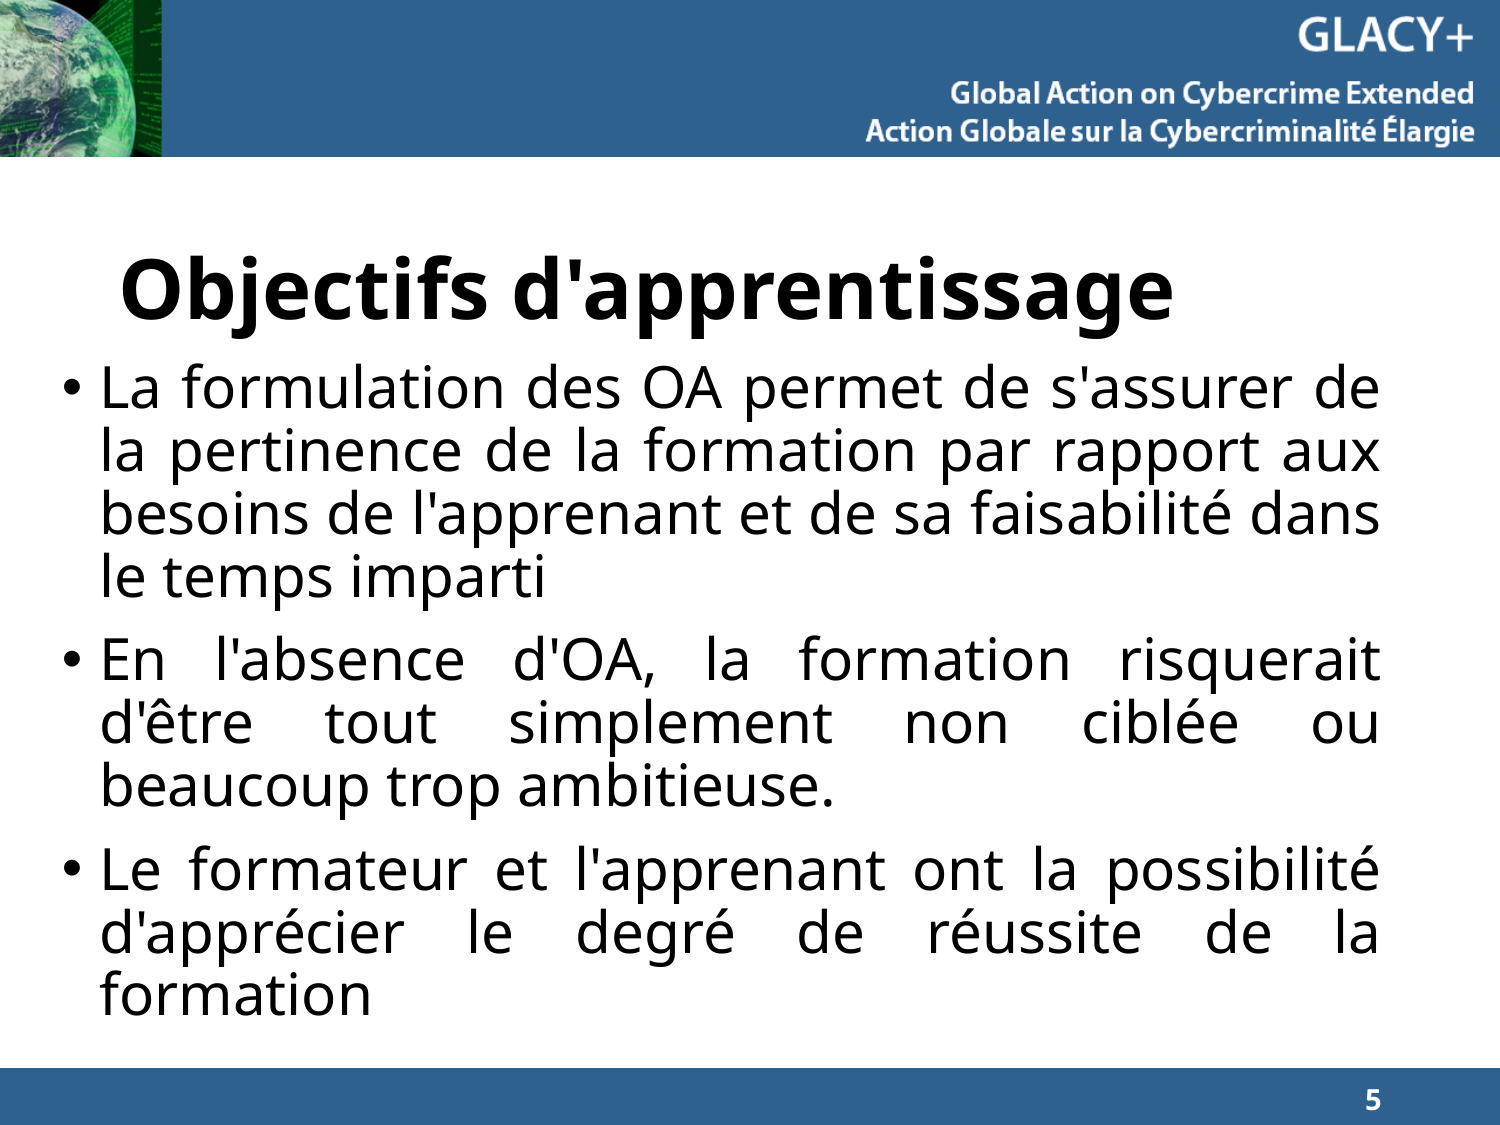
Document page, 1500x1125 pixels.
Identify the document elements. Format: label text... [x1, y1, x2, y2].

title Objectifs d'apprentissage [103, 197, 1397, 350]
list La formulation des OA permet de s'assurer de la pertinence de la formation par rapport aux besoins de l'apprenant et de sa faisabilité dans le temps imparti En l'absence d'OA, la formation risquerait d'être tout simplement non ciblée ou beaucoup trop ambitieuse. Le formateur et l'apprenant ont la possibilité d'apprécier le degré de réussite de la formation [46, 350, 1397, 1094]
slide_number 5 [1059, 1071, 1397, 1125]
picture [0, 0, 1500, 157]
